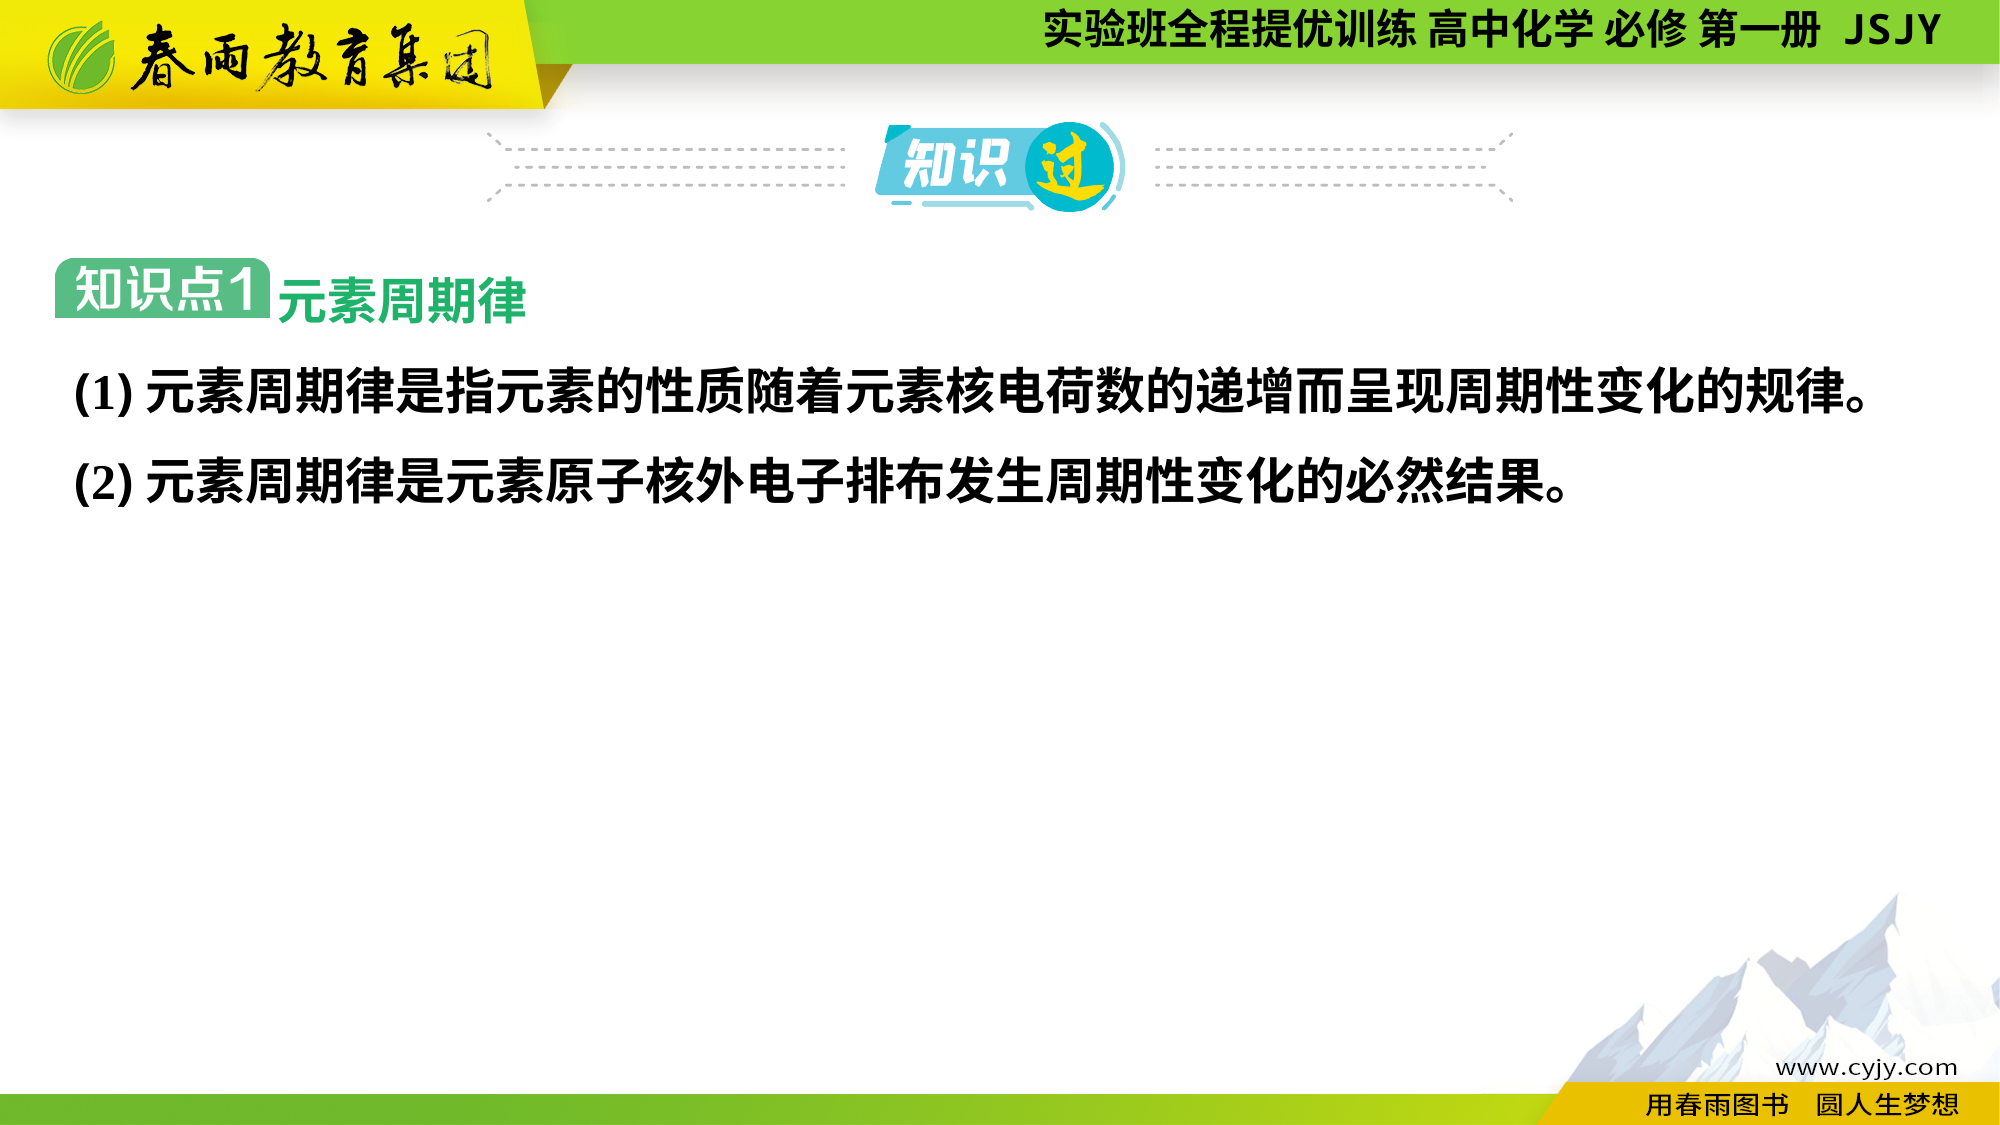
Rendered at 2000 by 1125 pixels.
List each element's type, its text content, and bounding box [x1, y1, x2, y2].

list 元素周期律 (1)元素周期律是指元素的性质随着元素核电荷数的递增而呈现周期性变化的规律。 (2)元素周期律是元素原子核外电子排布发生周期性变化的必然结果。 [59, 232, 1944, 520]
picture [0, 0, 2000, 1125]
